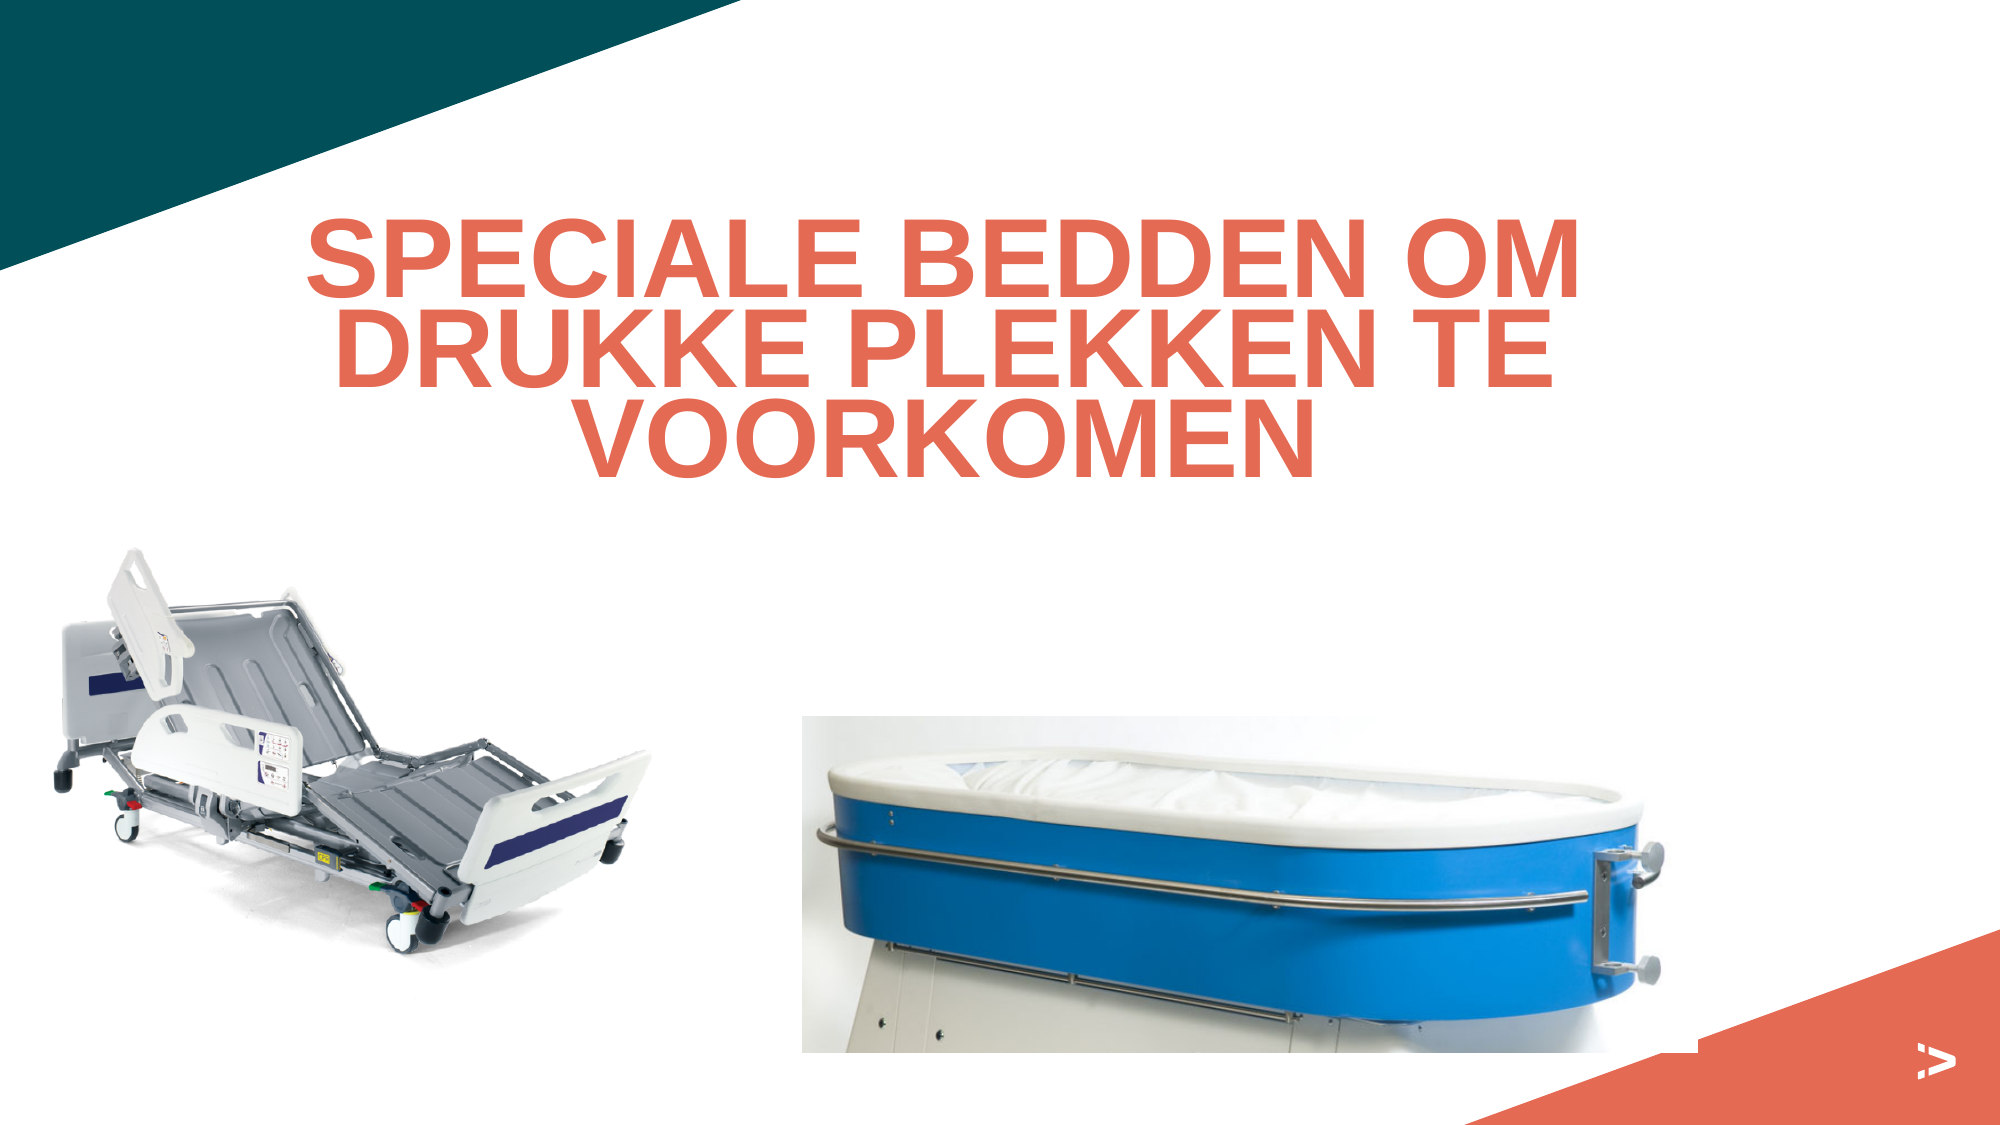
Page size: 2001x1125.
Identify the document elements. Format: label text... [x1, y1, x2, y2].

picture [802, 716, 1698, 1053]
title Speciale bedden om drukke plekken te voorkomen [221, 0, 1669, 508]
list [22, 493, 678, 1087]
